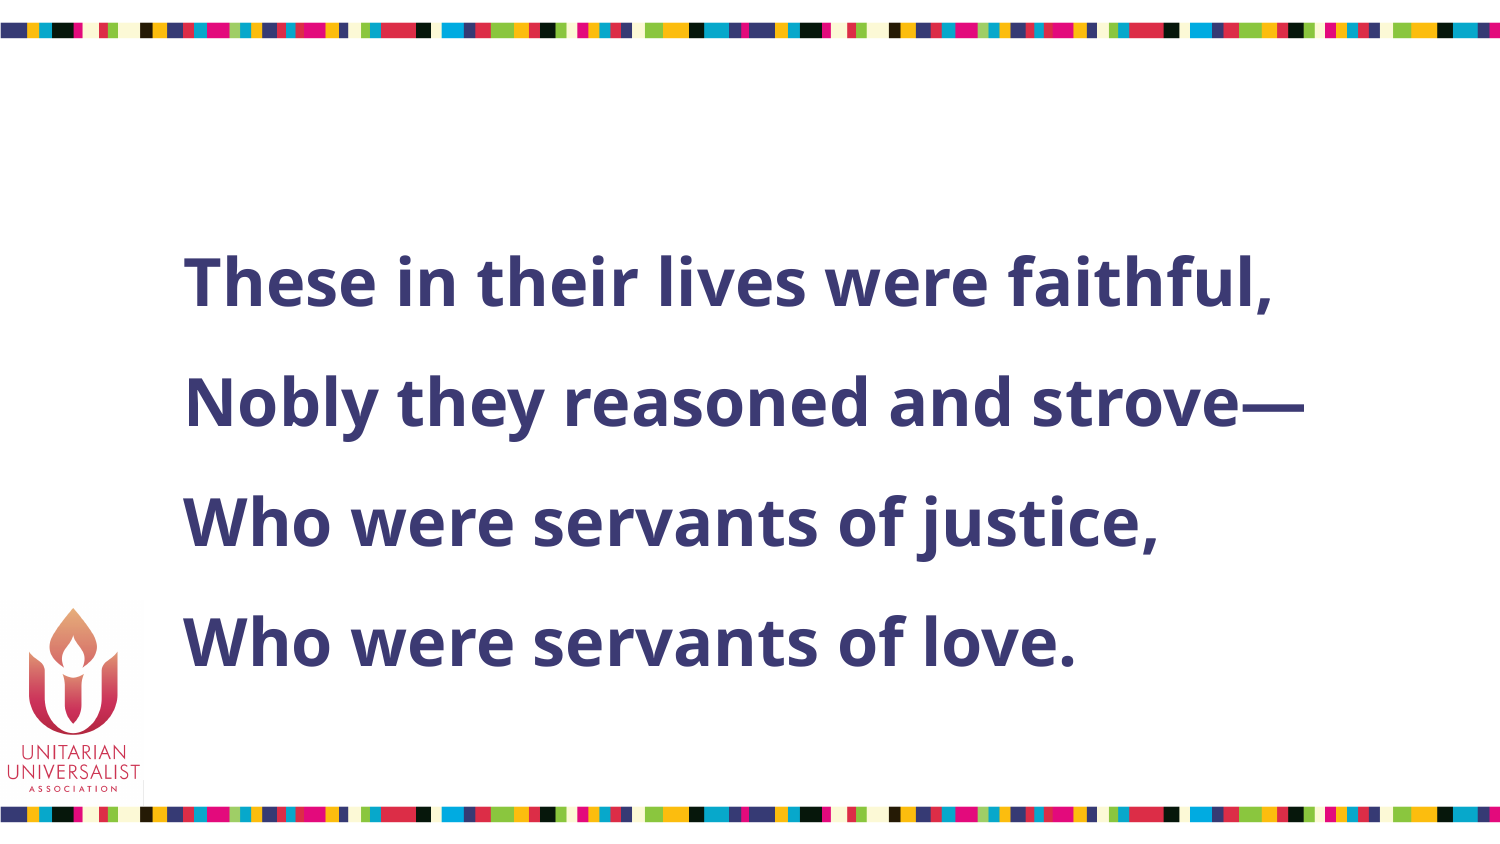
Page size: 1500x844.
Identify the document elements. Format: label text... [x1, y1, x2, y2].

picture [0, 22, 1500, 40]
text_box These in their lives were faithful, Nobly they reasoned and strove— Who were servants of justice, Who were servants of love. [168, 184, 1421, 695]
picture [0, 600, 1500, 824]
